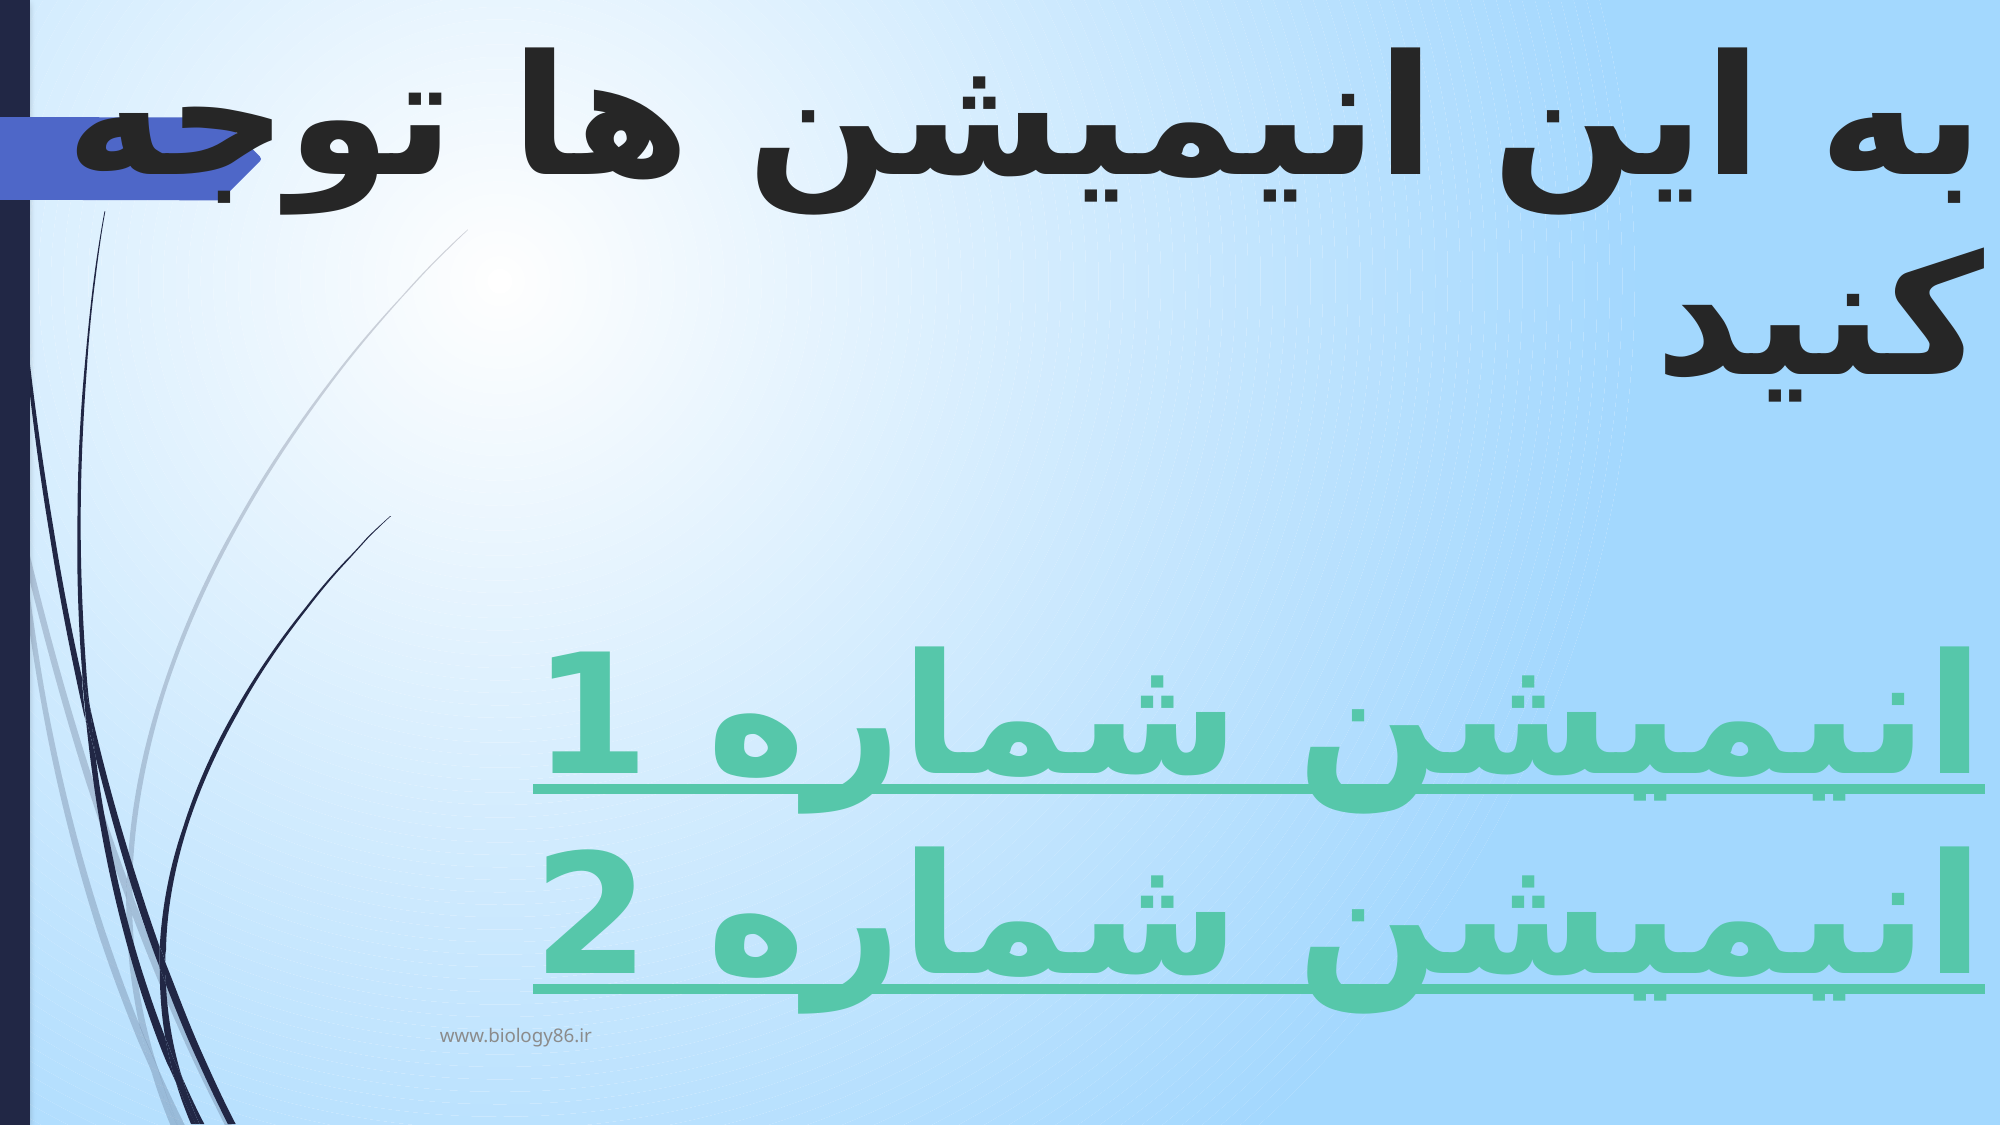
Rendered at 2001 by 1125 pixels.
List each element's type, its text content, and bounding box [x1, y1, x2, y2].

footer www.biology86.ir [424, 1006, 1675, 1067]
title به این انیمیشن ها توجه کنید انیمیشن شماره 1 انیمیشن شماره 2 [0, 0, 2000, 1125]
